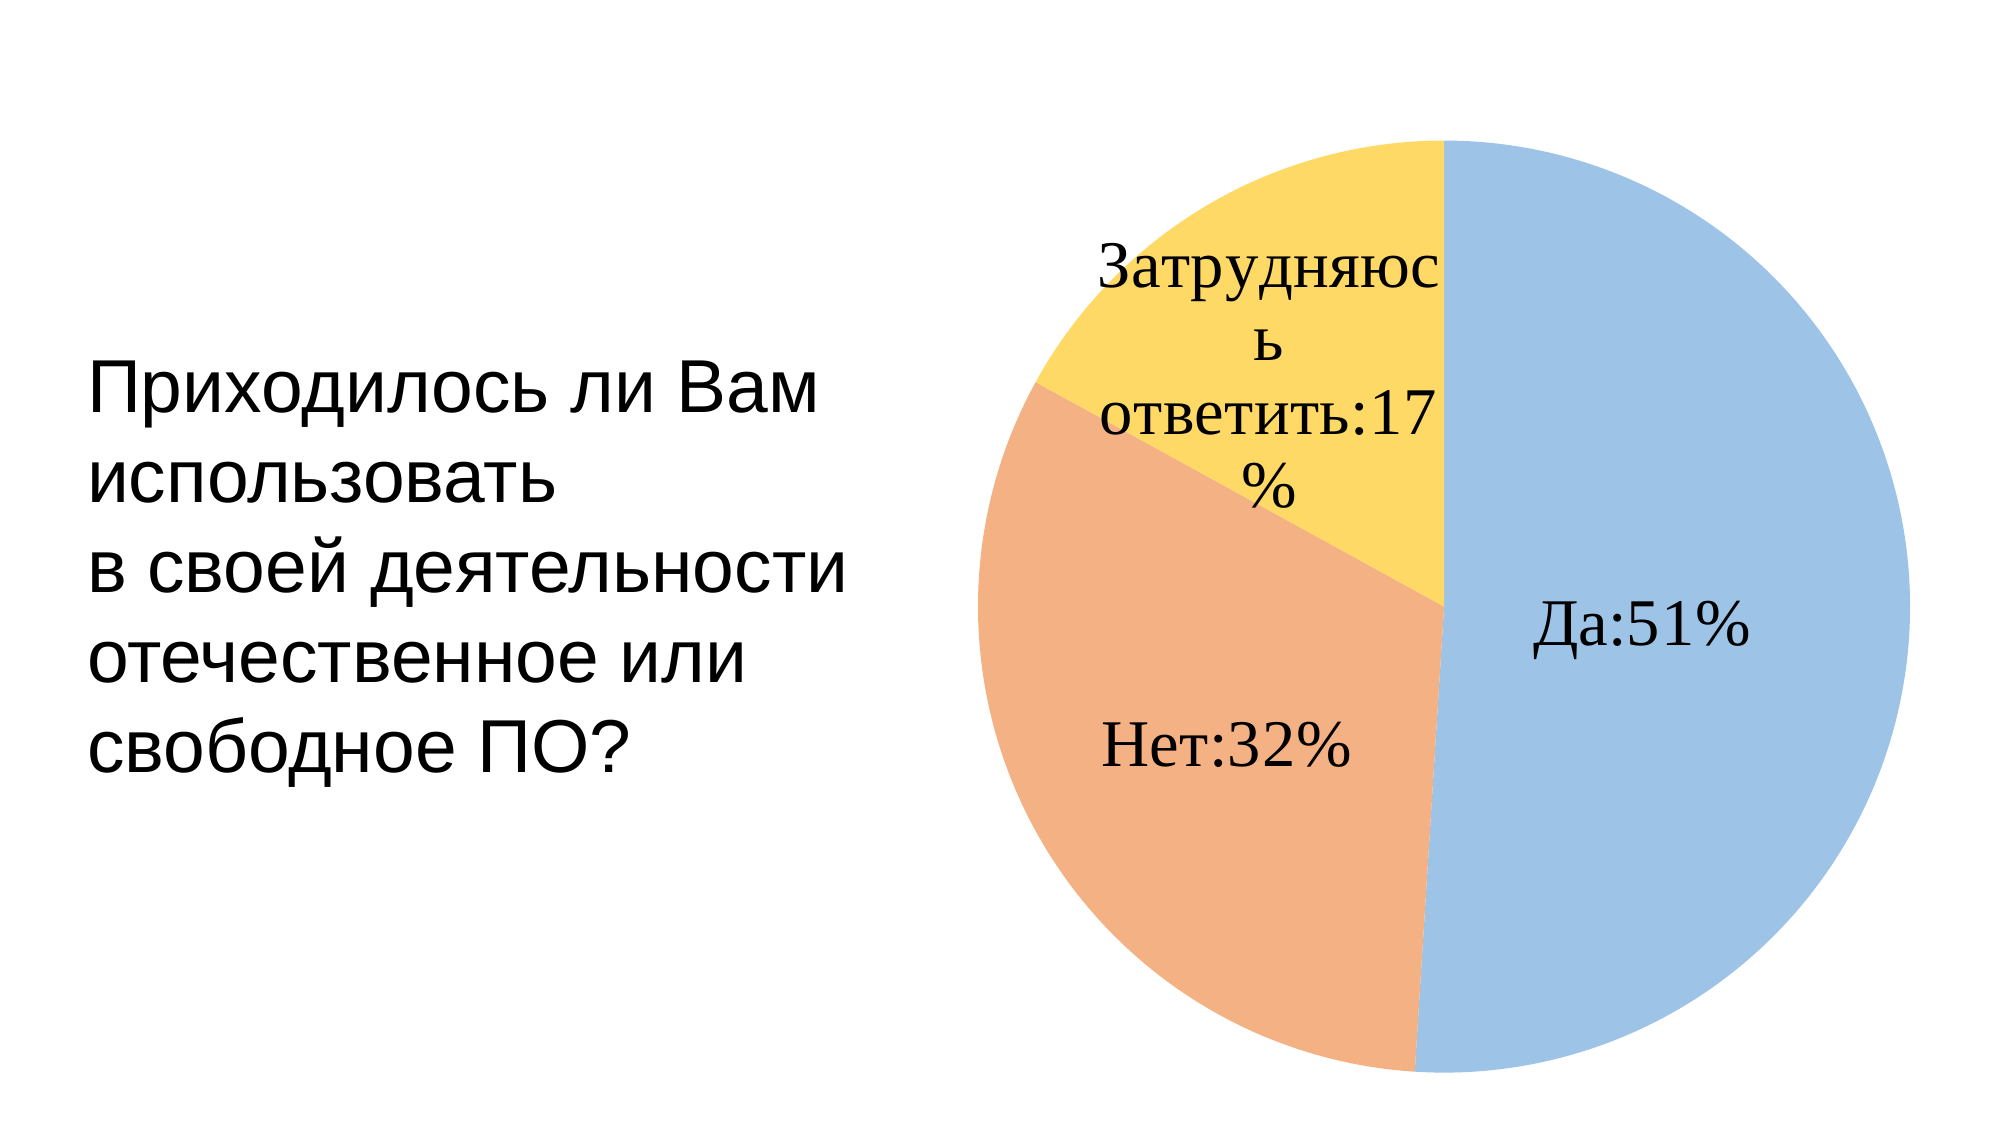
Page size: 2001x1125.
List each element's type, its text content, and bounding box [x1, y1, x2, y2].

text_box Приходилось ли Вам использовать в своей деятельности отечественное или свободное ПО? [72, 329, 475, 795]
chart [481, 30, 2000, 1094]
